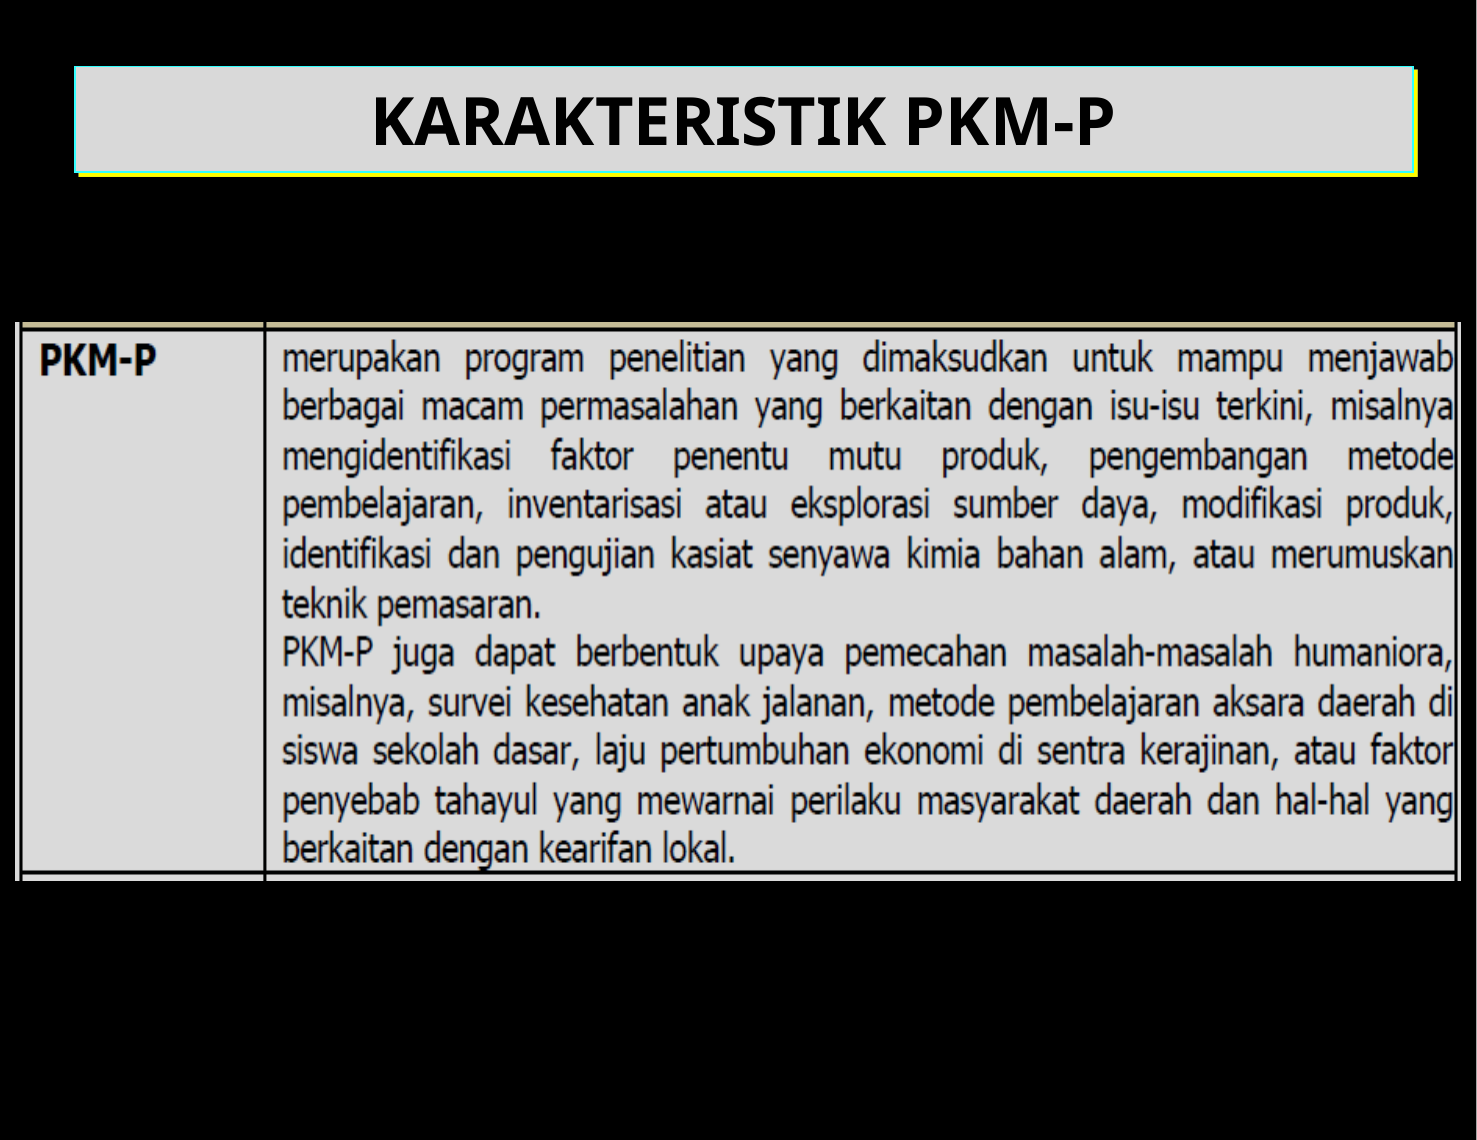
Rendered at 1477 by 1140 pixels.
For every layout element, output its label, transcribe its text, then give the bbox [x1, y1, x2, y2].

picture [15, 322, 1462, 881]
text_box KARAKTERISTIK PKM-P [75, 66, 1413, 172]
